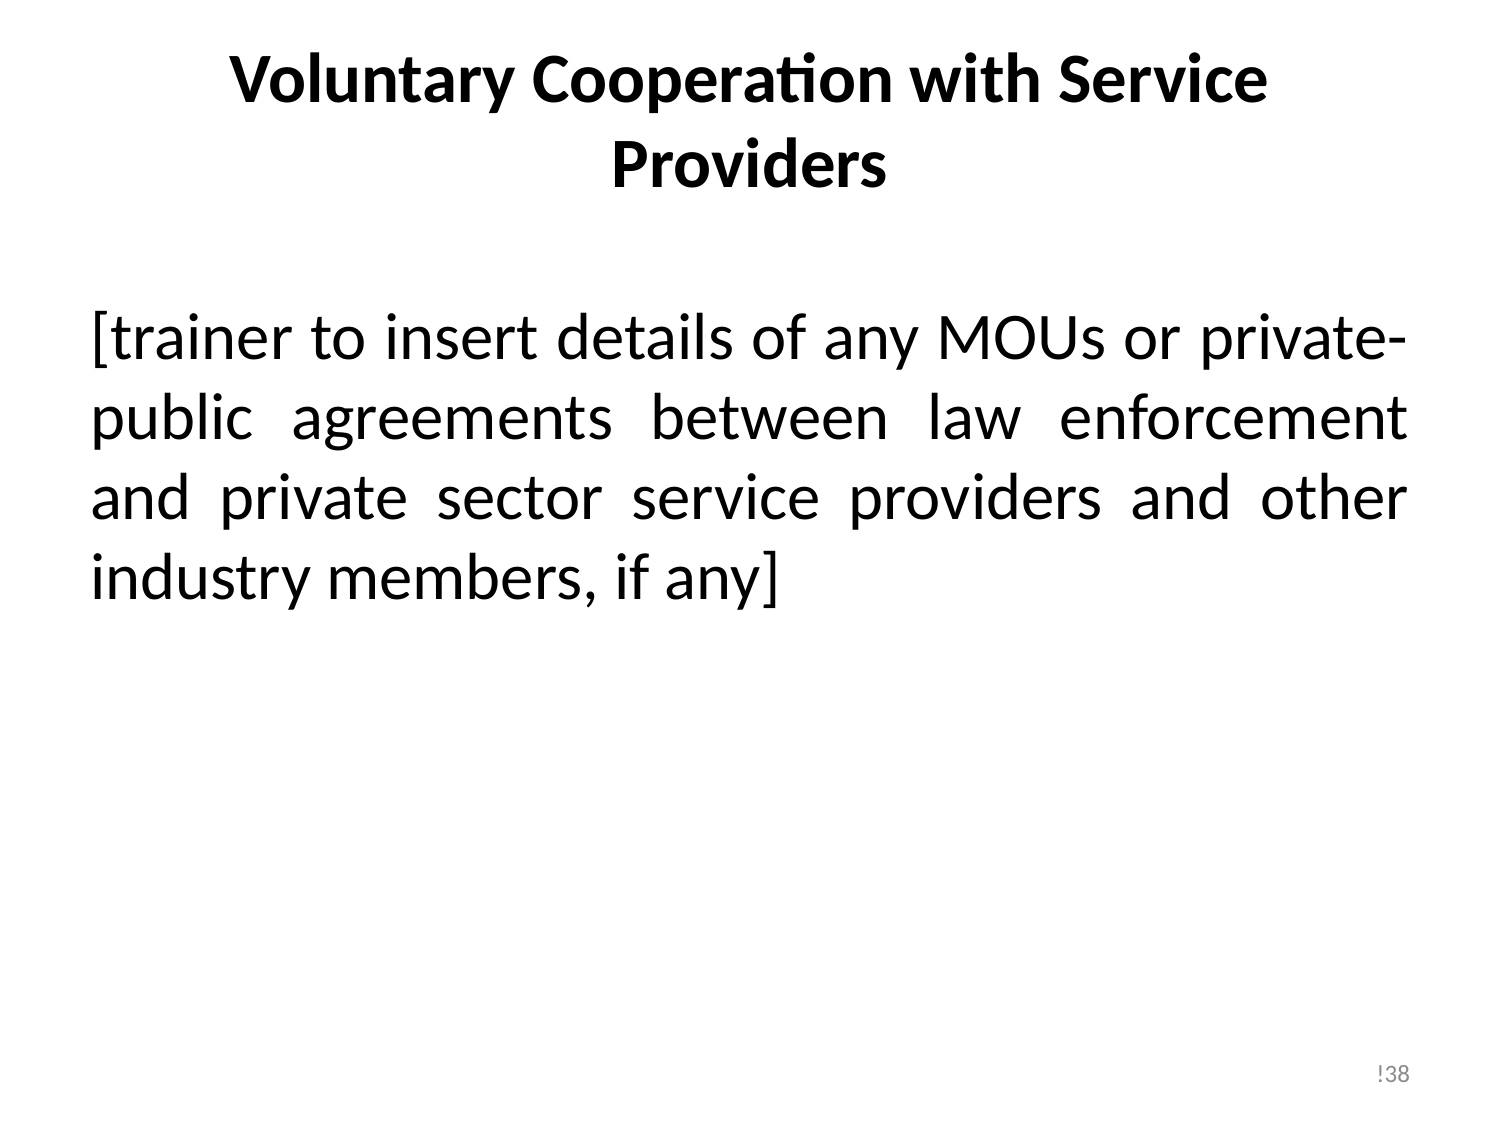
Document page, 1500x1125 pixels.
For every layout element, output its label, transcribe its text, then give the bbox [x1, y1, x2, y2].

list [trainer to insert details of any MOUs or private-public agreements between law enforcement and private sector service providers and other industry members, if any] [75, 285, 1425, 1005]
slide_number !38 [1074, 1042, 1425, 1103]
title Voluntary Cooperation with Service Providers [75, 24, 1425, 188]
